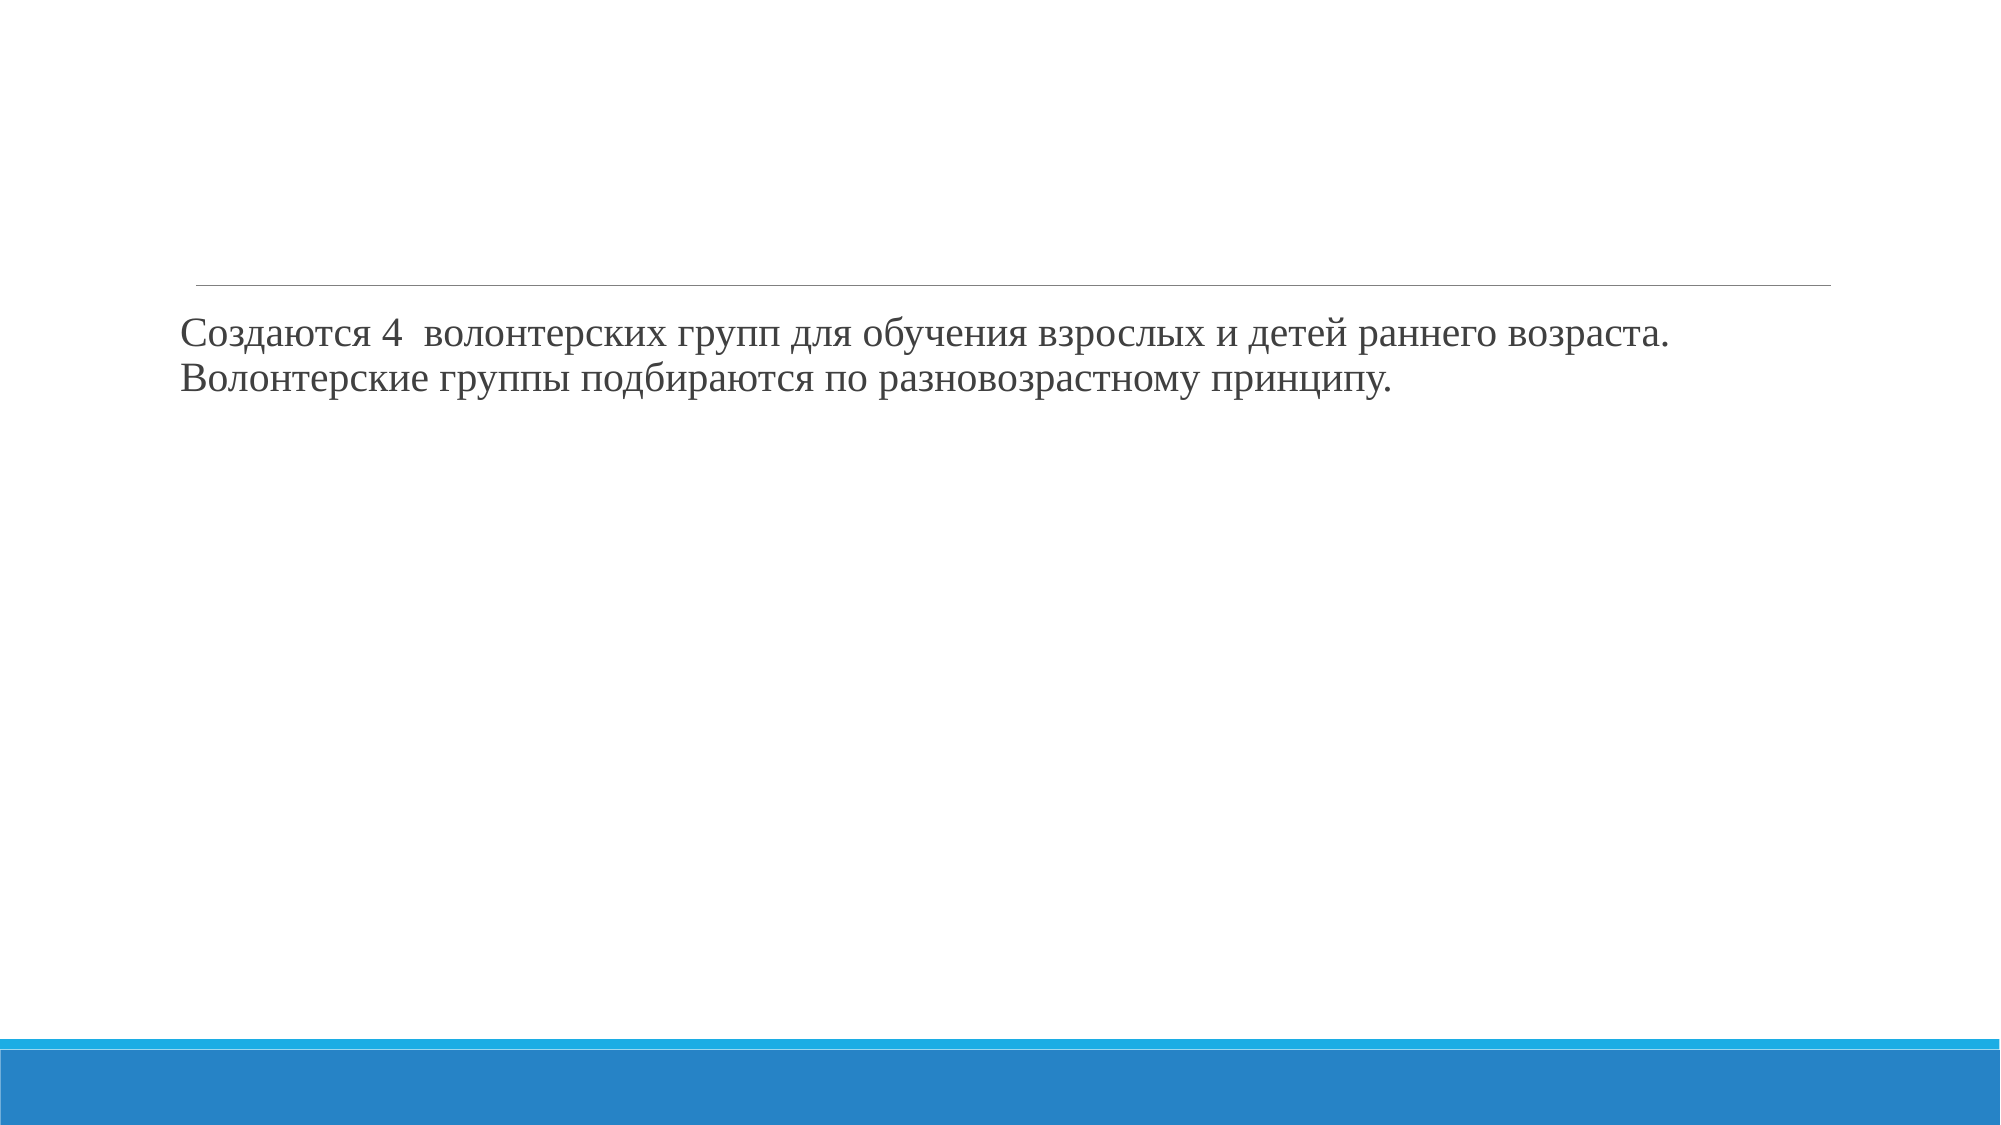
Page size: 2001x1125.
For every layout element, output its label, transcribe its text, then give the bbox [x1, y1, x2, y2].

list Создаются 4 волонтерских групп для обучения взрослых и детей раннего возраста. Волонтерские группы подбираются по разновозрастному принципу. [180, 302, 1830, 963]
